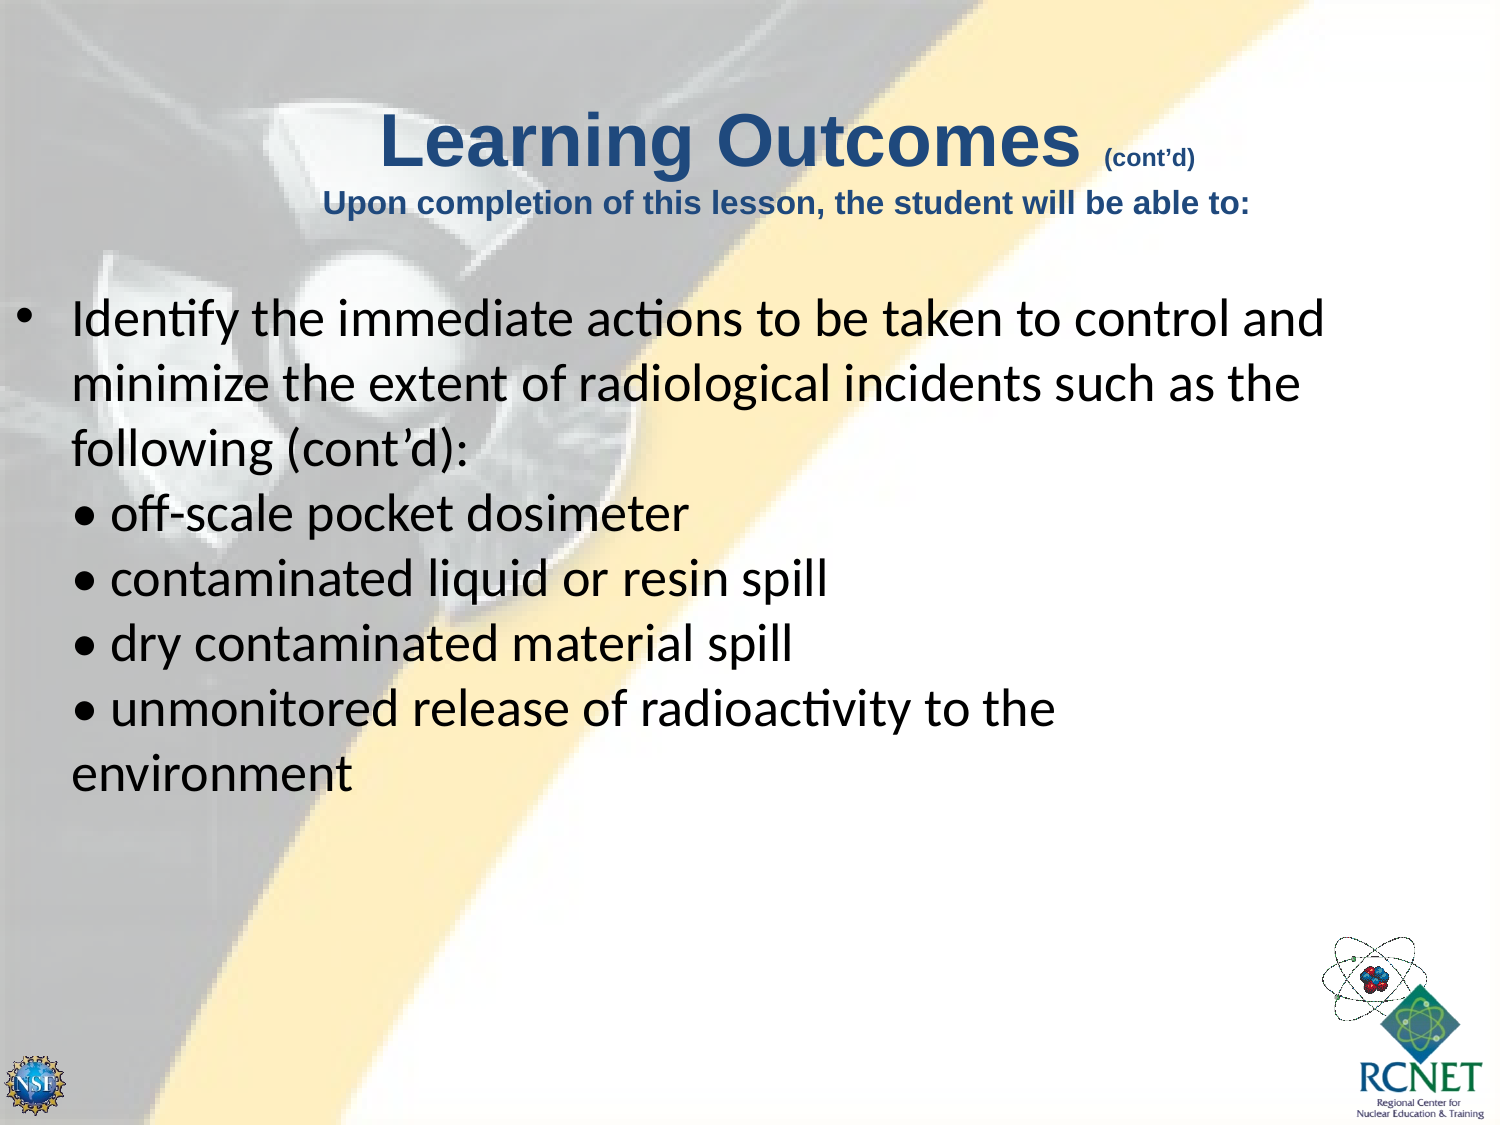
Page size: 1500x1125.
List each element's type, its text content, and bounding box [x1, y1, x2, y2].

picture [1322, 937, 1500, 1125]
text_box Learning Outcomes (cont’d) Upon completion of this lesson, the student will be able to: [200, 62, 1375, 250]
picture [0, 1056, 75, 1116]
list Identify the immediate actions to be taken to control and minimize the extent of radiological incidents such as the following (cont’d): • off-scale pocket dosimeter • contaminated liquid or resin spill • dry contaminated material spill • unmonitored release of radioactivity to the environment [0, 275, 1350, 1013]
